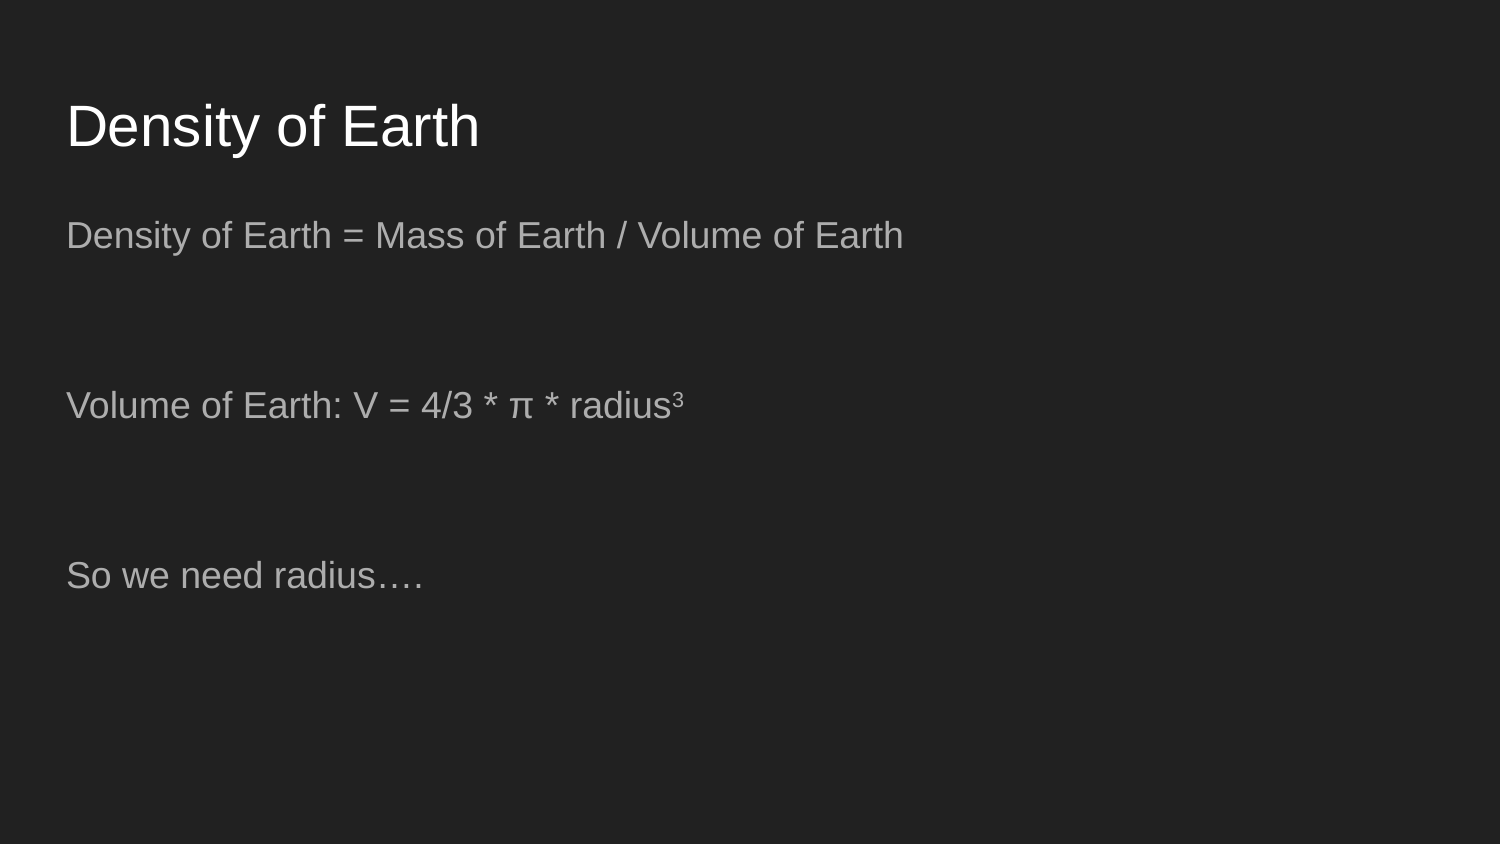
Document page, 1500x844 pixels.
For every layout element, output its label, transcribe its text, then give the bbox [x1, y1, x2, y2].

list Density of Earth = Mass of Earth / Volume of Earth Volume of Earth: V = 4/3 * π * radius3 So we need radius…. [51, 189, 1449, 750]
title Density of Earth [51, 72, 1449, 167]
